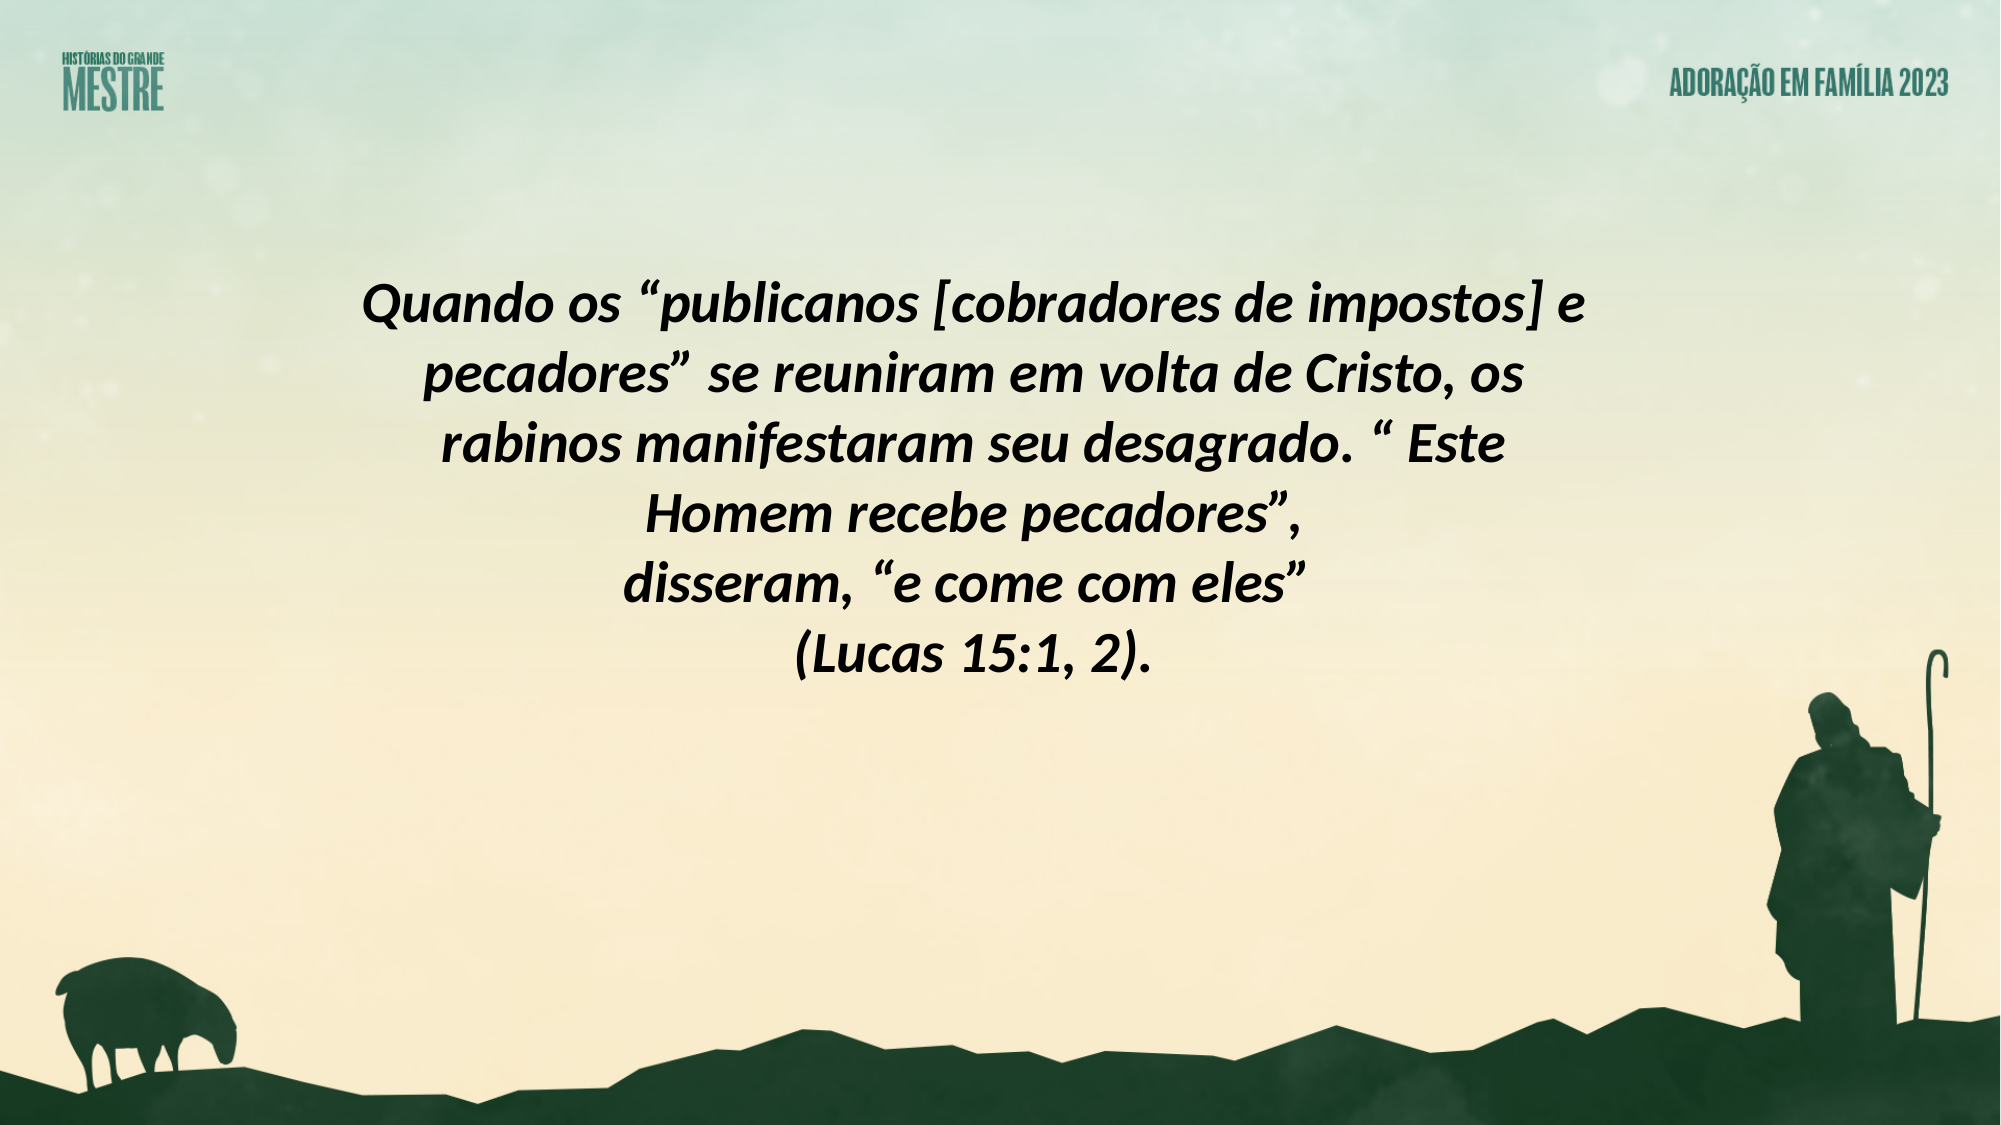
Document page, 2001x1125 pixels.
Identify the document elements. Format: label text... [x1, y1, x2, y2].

picture [0, 0, 2001, 1125]
text_box Quando os “publicanos [cobradores de impostos] e pecadores” se reuniram em volta de Cristo, os rabinos manifestaram seu desagrado. “ Este Homem recebe pecadores”, disseram, “e come com eles” (Lucas 15:1, 2). [343, 256, 1606, 692]
